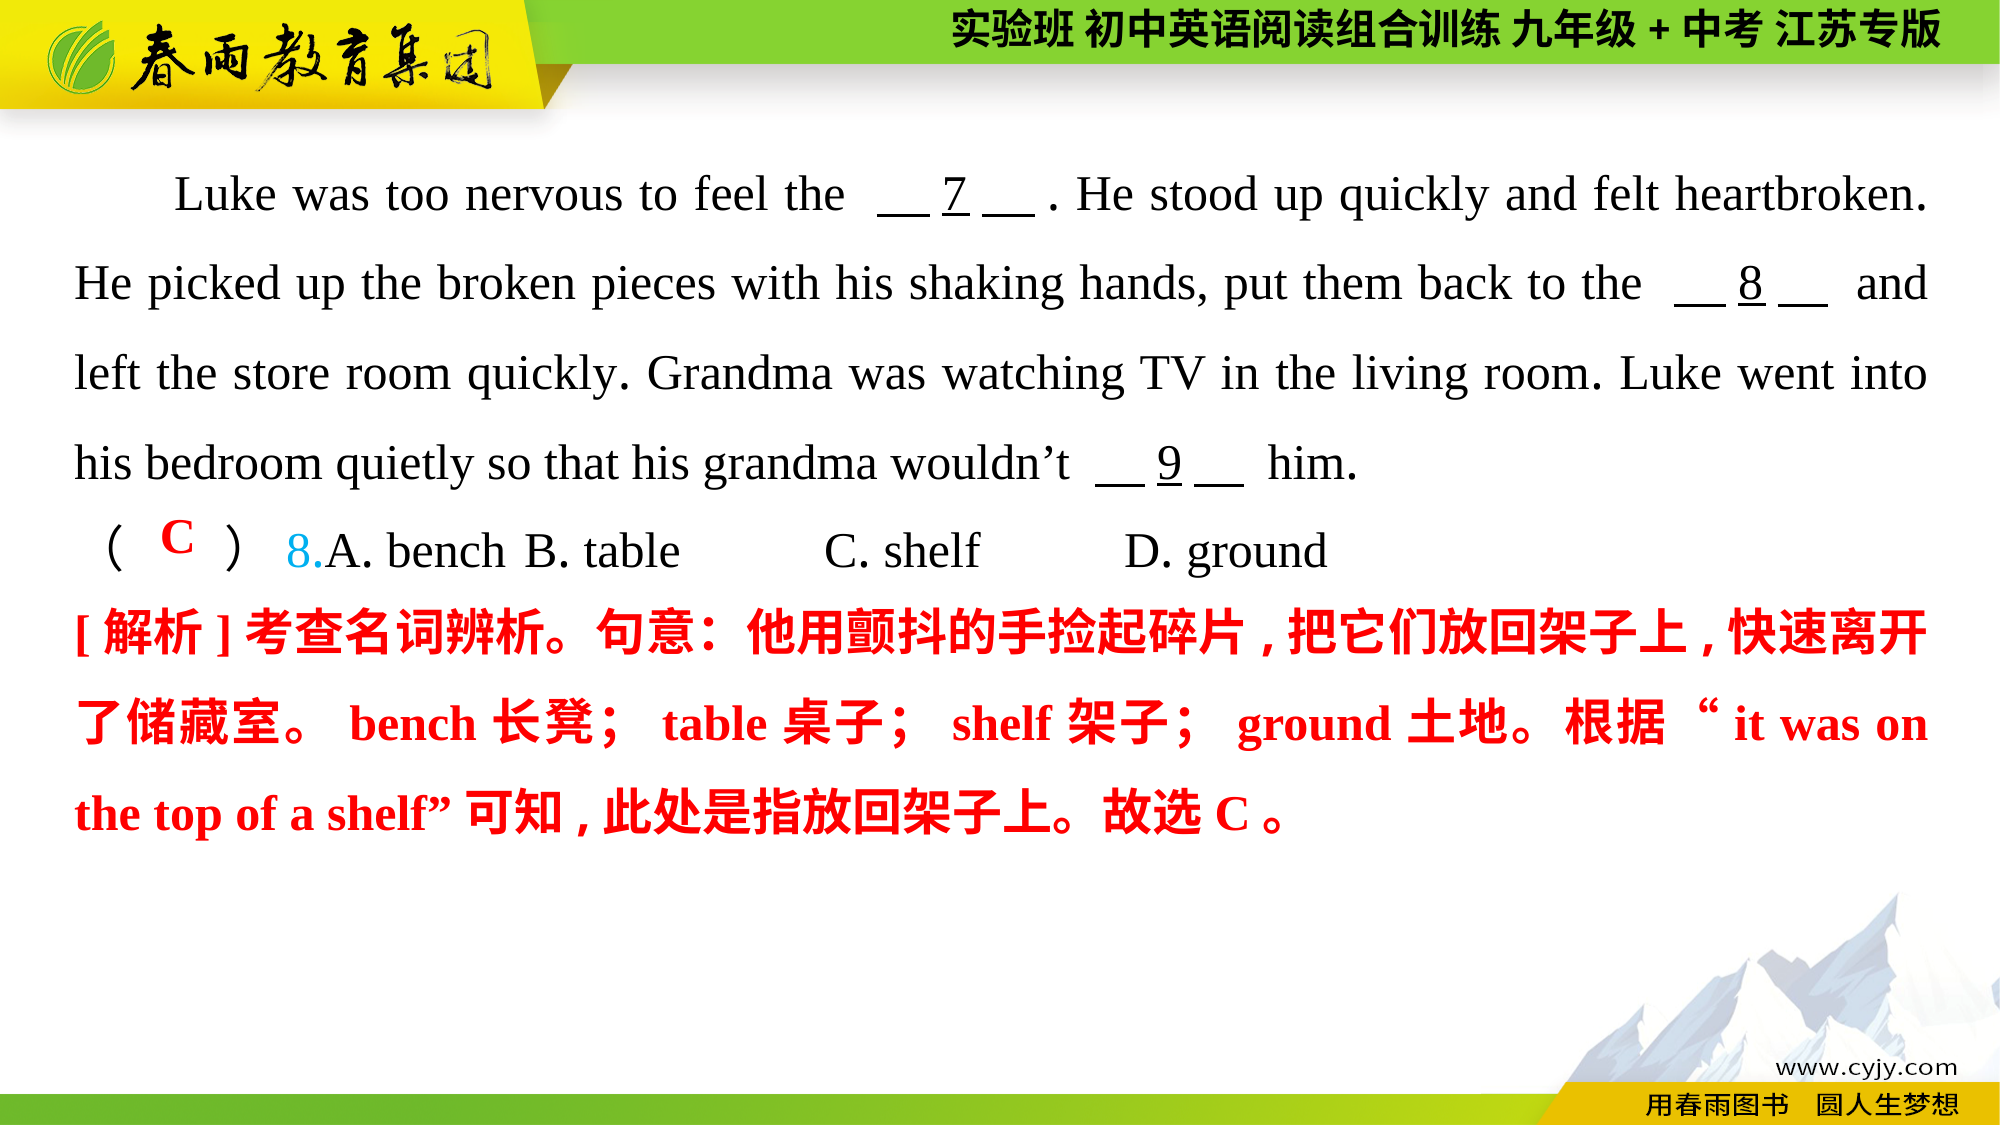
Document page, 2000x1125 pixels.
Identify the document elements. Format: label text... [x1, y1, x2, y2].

list Luke was too nervous to feel the 7 . He stood up quickly and felt heartbroken. He picked up the broken pieces with his shaking hands, put them back to the 8 and left the store room quickly. Grandma was watching TV in the living room. Luke went into his bedroom quietly so that his grandma wouldn’t 9 him. [59, 122, 1944, 479]
text_box （ ）8.A. bench B. table C. shelf D. ground [59, 479, 1944, 562]
text_box C [145, 496, 212, 562]
text_box [解析]考查名词辨析。句意：他用颤抖的手捡起碎片,把它们放回架子上,快速离开了储藏室。bench长凳；table桌子；shelf架子；ground土地。根据“it was on the top of a shelf”可知,此处是指放回架子上。故选C。 [59, 562, 1944, 848]
picture [0, 0, 2000, 1125]
